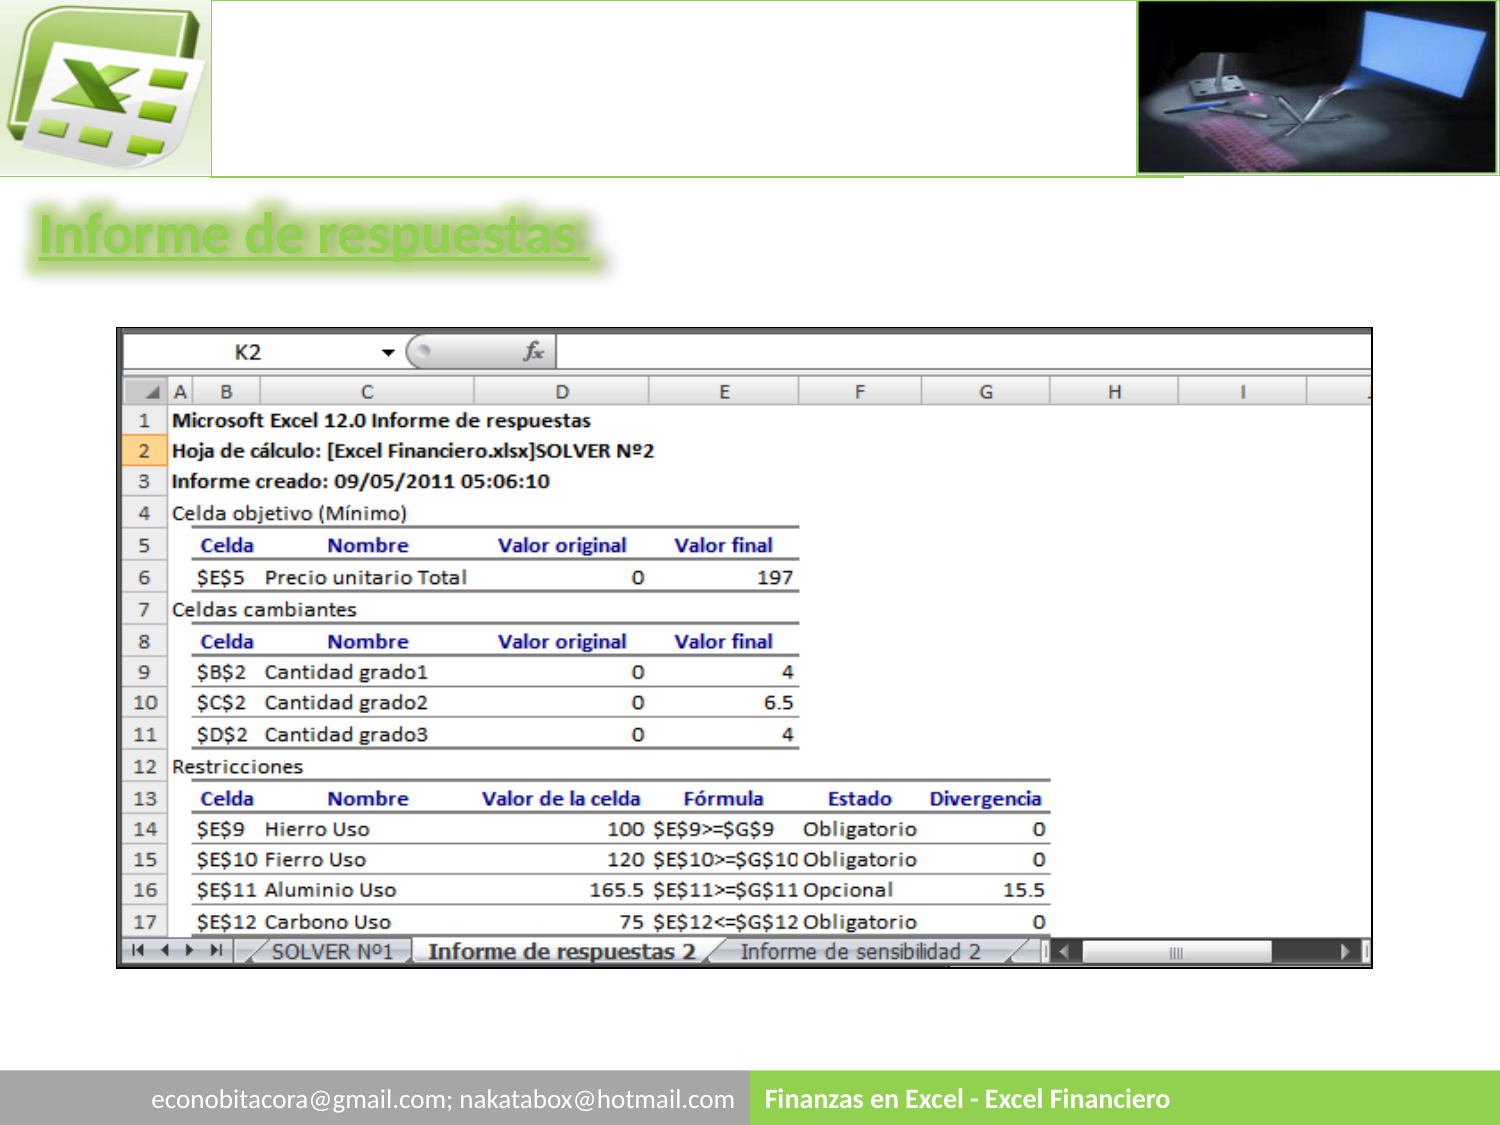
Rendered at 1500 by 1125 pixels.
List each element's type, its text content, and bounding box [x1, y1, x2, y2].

picture [0, 0, 212, 177]
text_box [212, 0, 1134, 178]
picture [1136, 0, 1500, 177]
text_box Finanzas en Excel - Excel Financiero [749, 1070, 1500, 1125]
text_box econobitacora@gmail.com; nakatabox@hotmail.com [0, 1070, 749, 1125]
text_box Informe de respuestas [23, 187, 610, 282]
picture [116, 327, 1372, 968]
